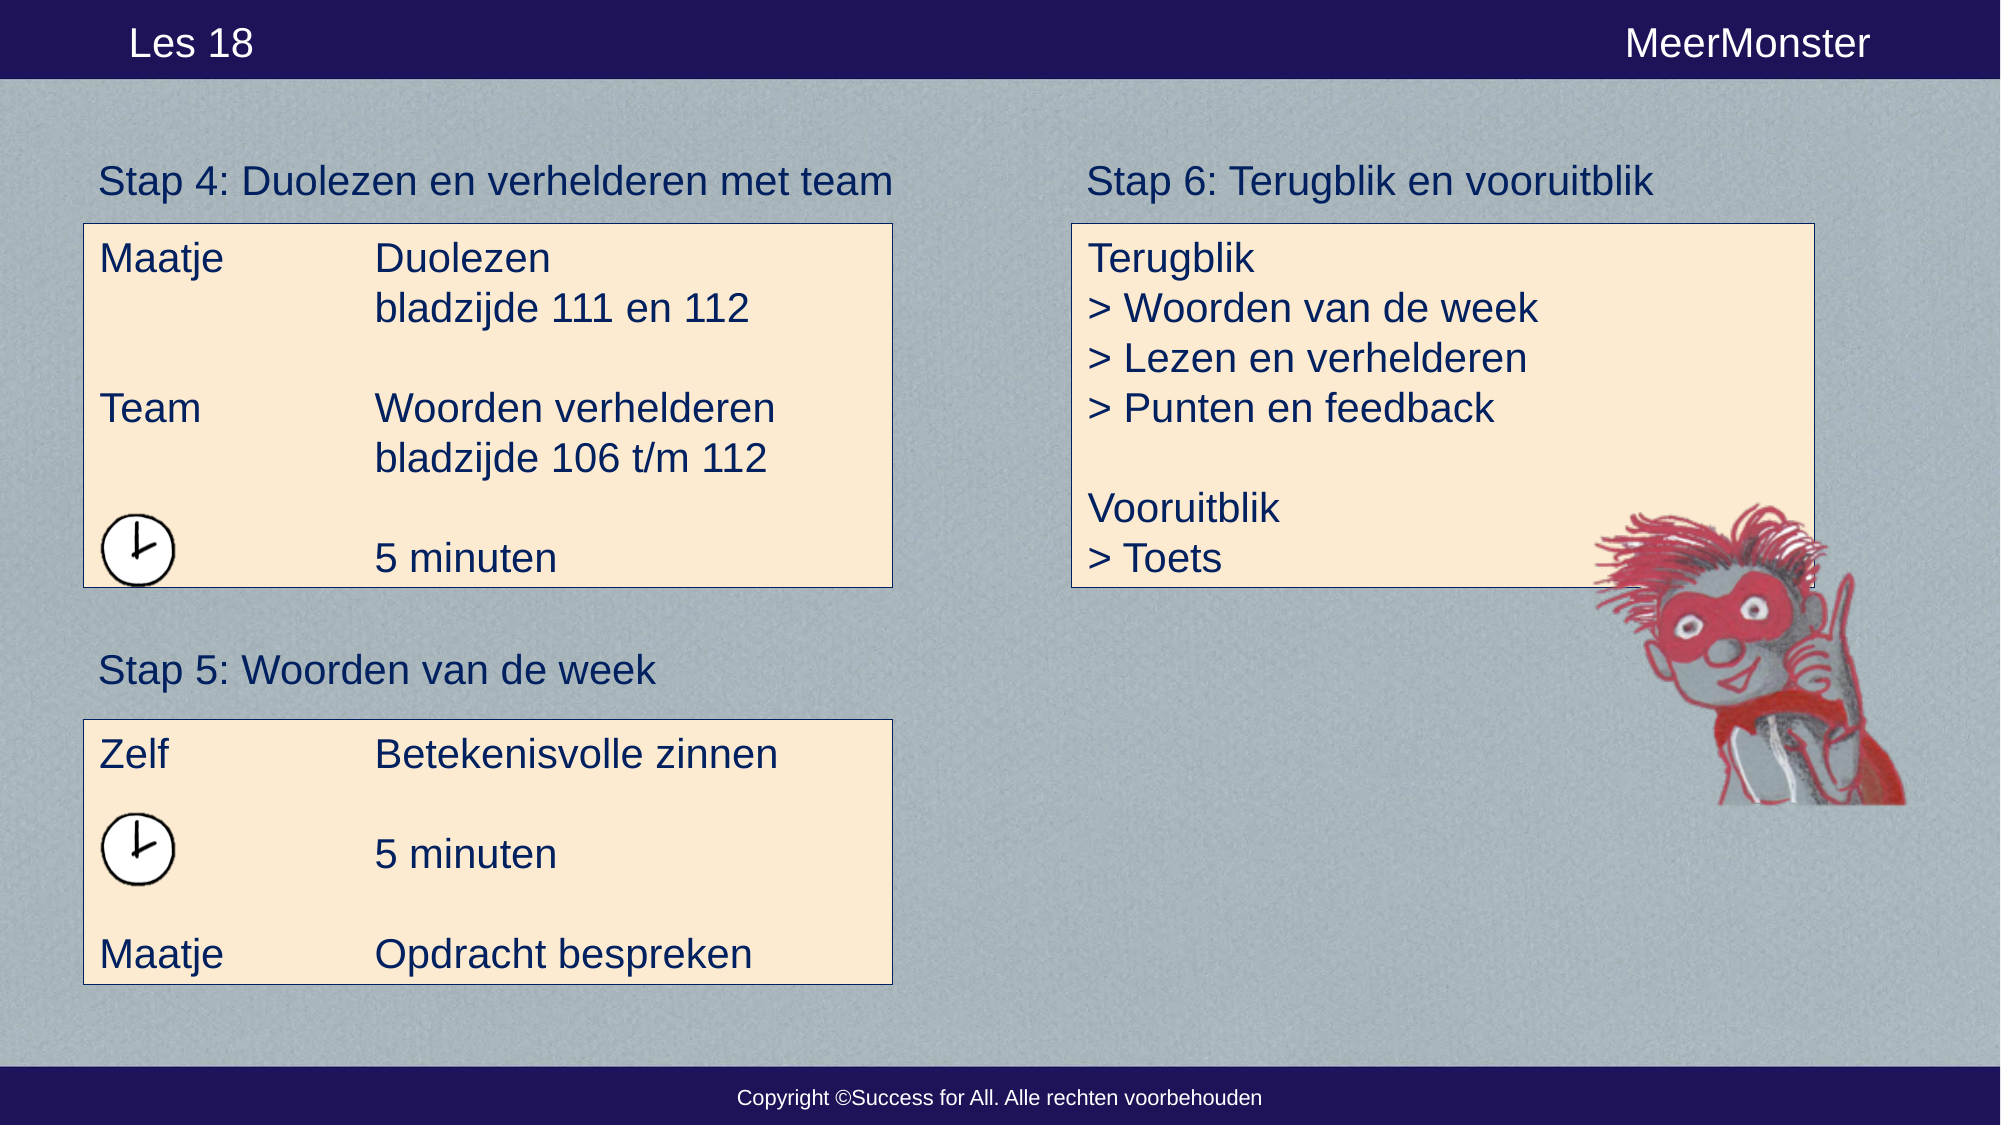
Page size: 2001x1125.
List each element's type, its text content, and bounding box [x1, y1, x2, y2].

text_box Les 18 [114, 8, 354, 73]
text_box Maatje Duolezen bladzijde 111 en 112 Team Woorden verhelderen bladzijde 106 t/m 112 5 minuten [83, 223, 893, 588]
text_box Terugblik > Woorden van de week > Lezen en verhelderen > Punten en feedback Vooruitblik > Toets [1071, 223, 1815, 588]
picture [0, 0, 2001, 1125]
text_box MeerMonster [999, 8, 1886, 73]
text_box Zelf Betekenisvolle zinnen 5 minuten Maatje Opdracht bespreken [83, 719, 893, 985]
text_box Stap 5: Woorden van de week [83, 635, 876, 701]
text_box Stap 6: Terugblik en vooruitblik [1071, 146, 1864, 212]
text_box Copyright ©Success for All. Alle rechten voorbehouden [0, 1076, 2000, 1125]
text_box Stap 4: Duolezen en verhelderen met team [83, 146, 926, 212]
